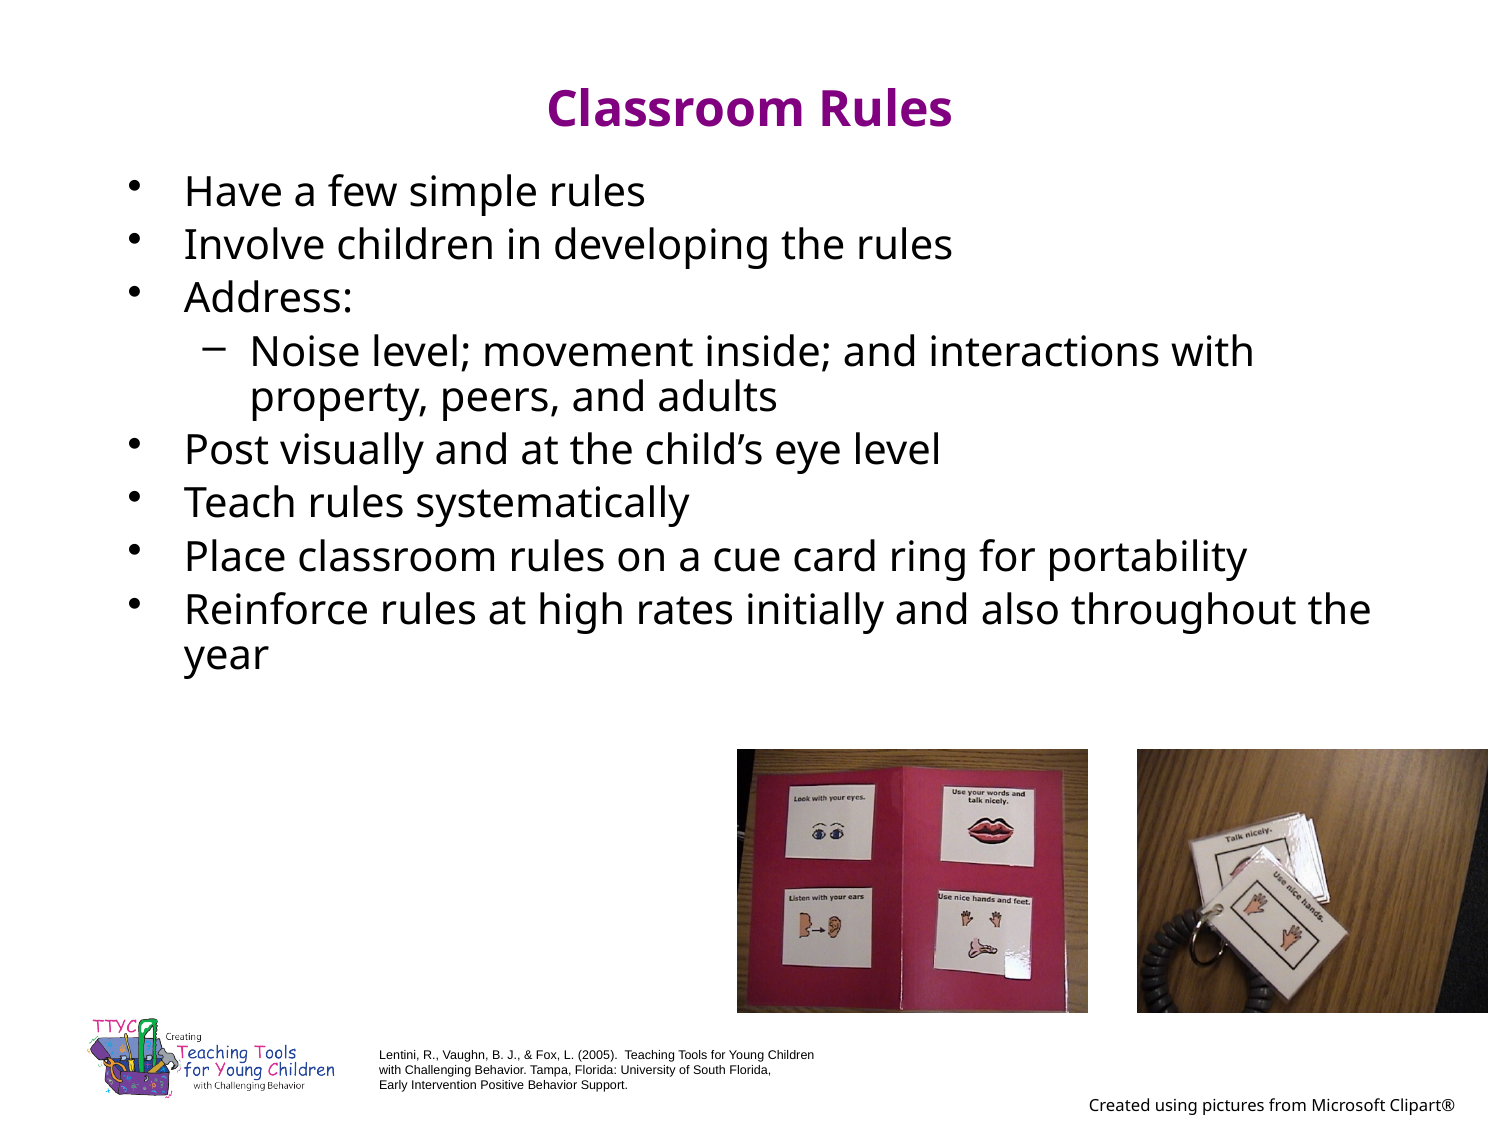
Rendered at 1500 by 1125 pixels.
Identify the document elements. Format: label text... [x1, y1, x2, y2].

text_box Created using pictures from Microsoft Clipart® [724, 1087, 1475, 1123]
title Classroom Rules [112, 12, 1388, 162]
list Have a few simple rules Involve children in developing the rules Address: Noise level; movement inside; and interactions with property, peers, and adults Post visually and at the child’s eye level Teach rules systematically Place classroom rules on a cue card ring for portability Reinforce rules at high rates initially and also throughout the year [112, 162, 1388, 838]
picture [737, 749, 1088, 1013]
picture [1137, 749, 1488, 1013]
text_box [87, 1017, 836, 1101]
